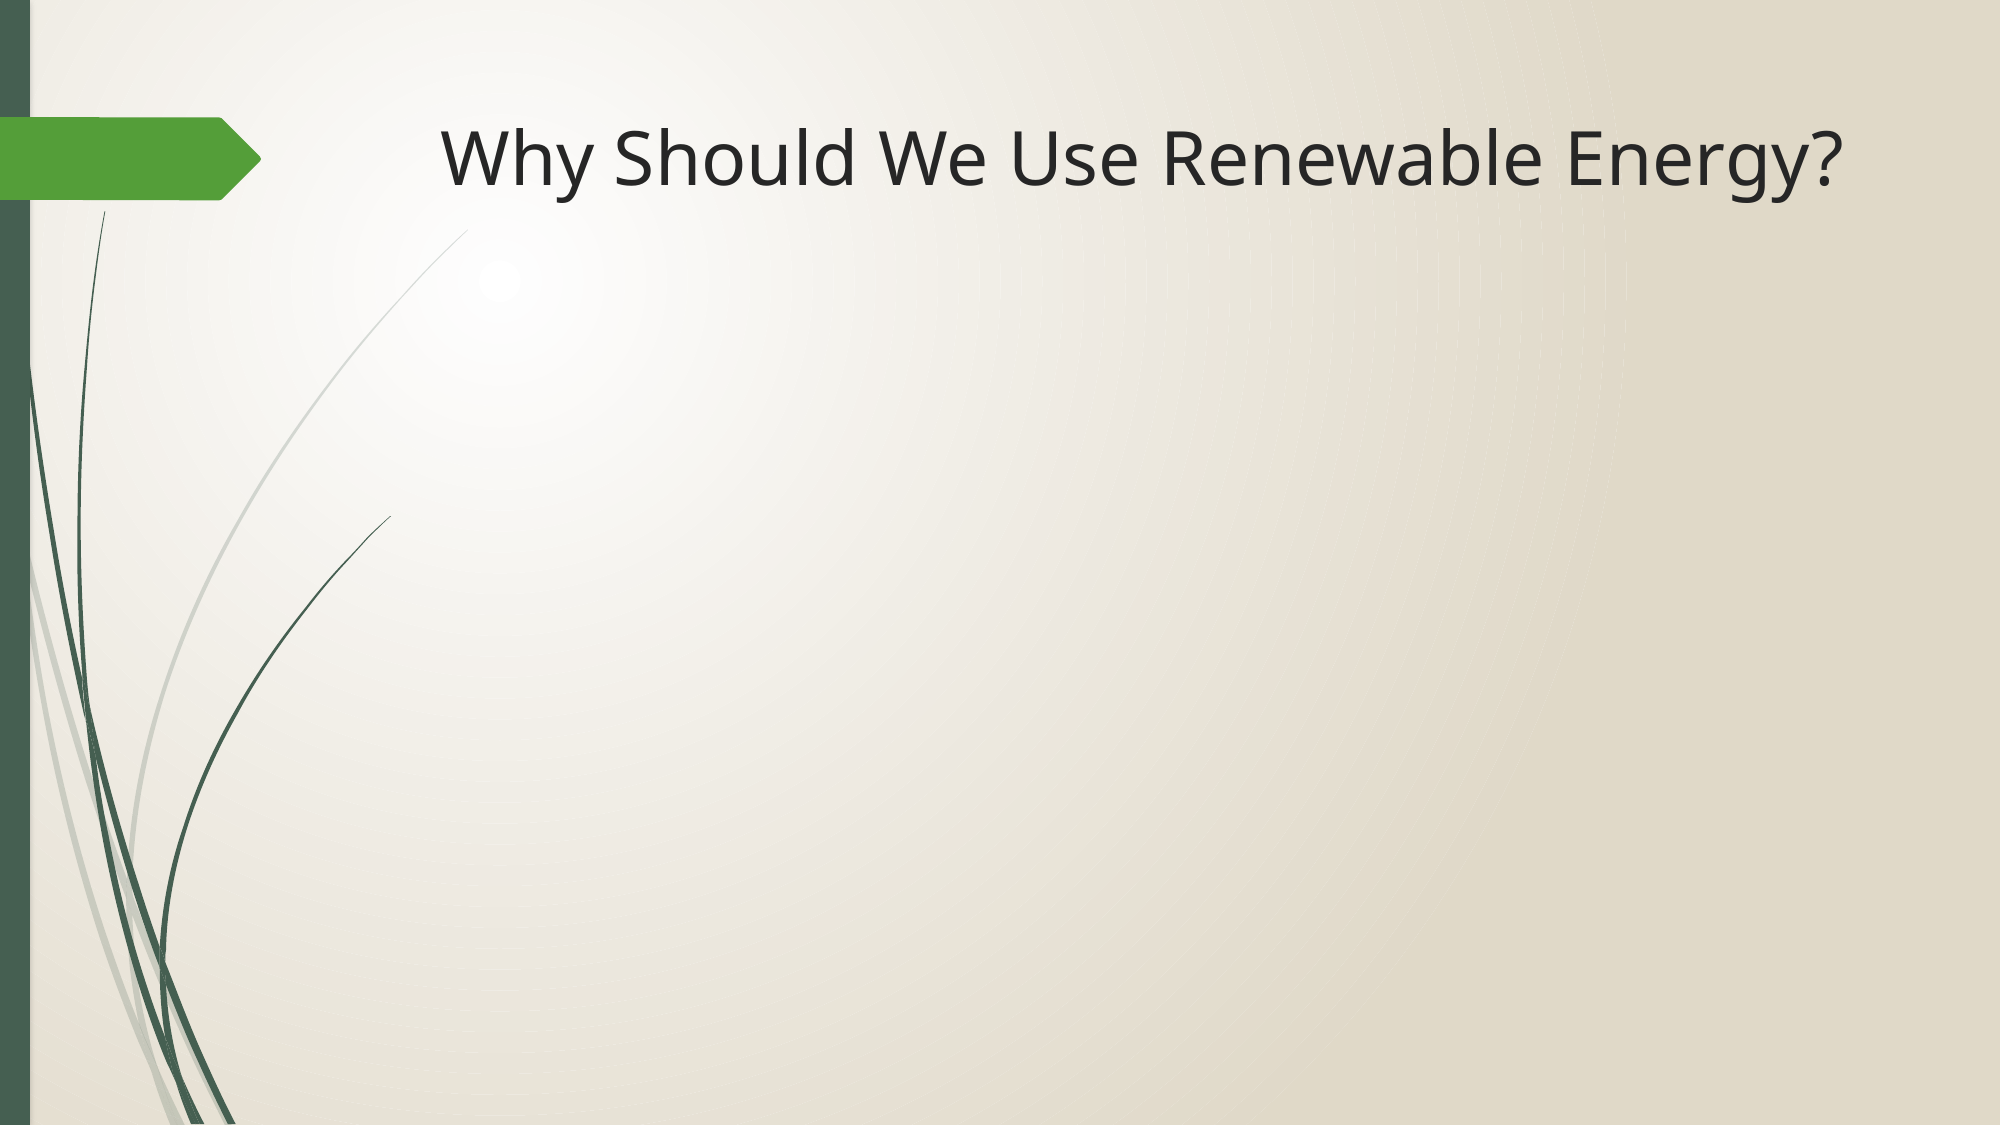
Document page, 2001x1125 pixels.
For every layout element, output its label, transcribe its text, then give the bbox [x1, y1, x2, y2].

title Why Should We Use Renewable Energy? [425, 102, 1888, 313]
